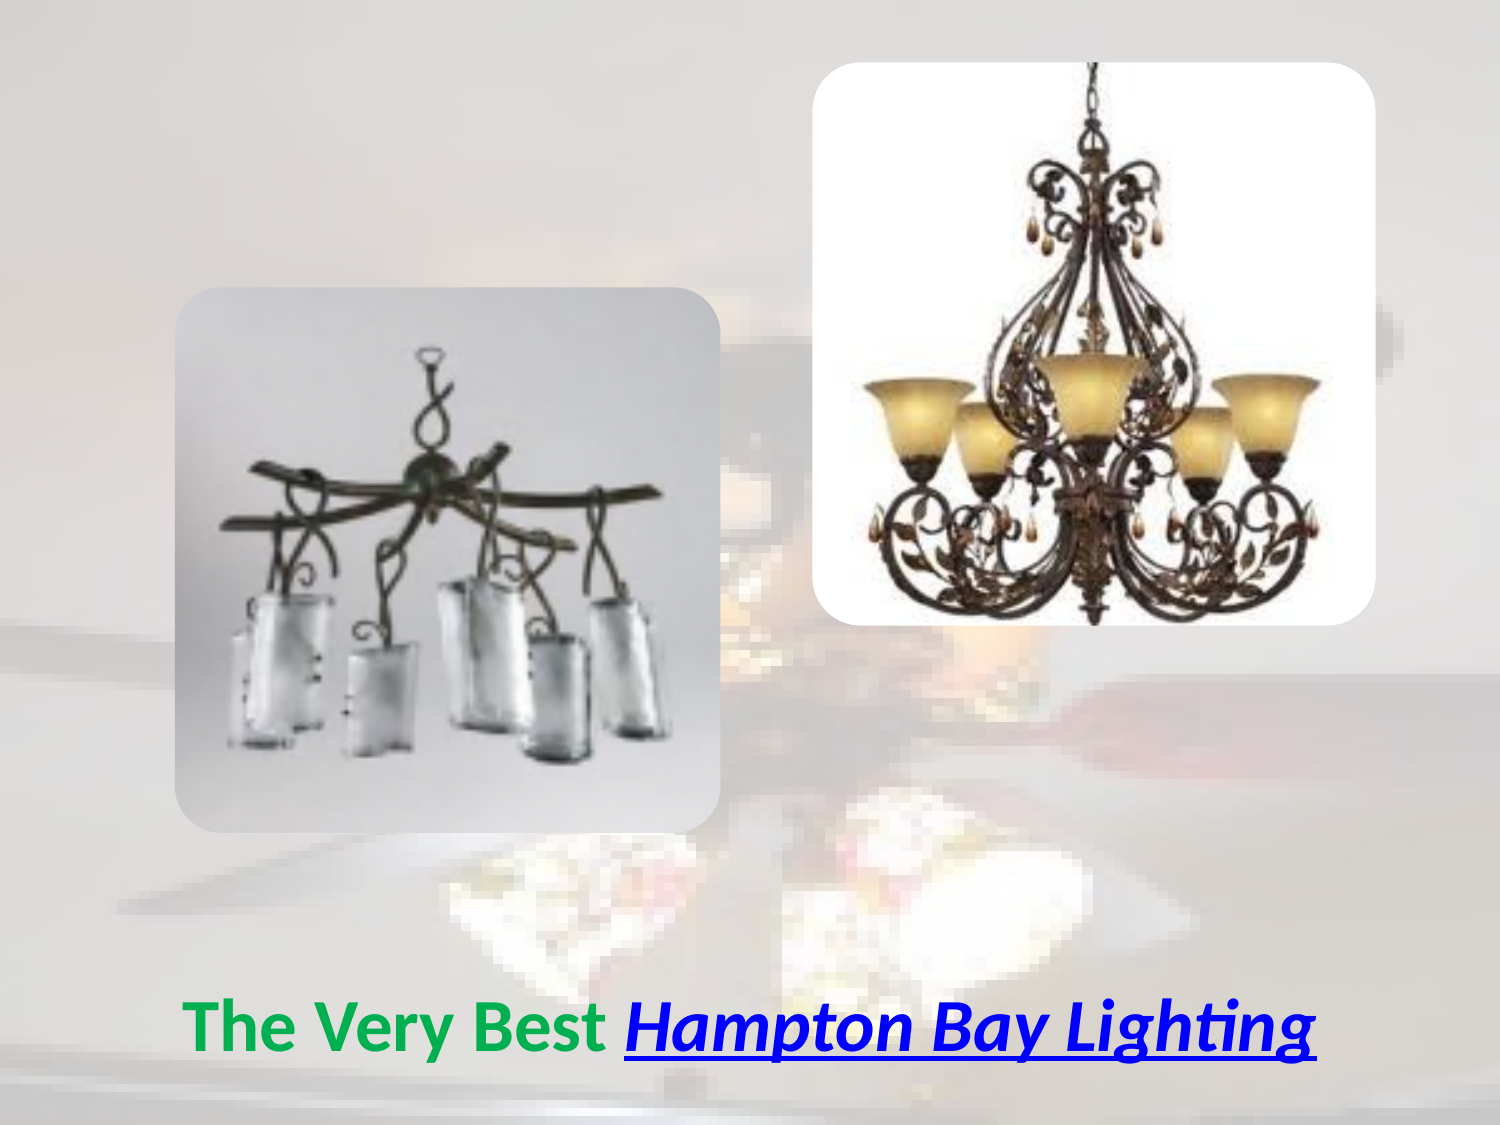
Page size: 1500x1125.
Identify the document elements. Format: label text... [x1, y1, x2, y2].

text_box The Very Best Hampton Bay Lighting [0, 968, 1500, 1074]
picture [174, 287, 721, 834]
picture [812, 62, 1376, 626]
